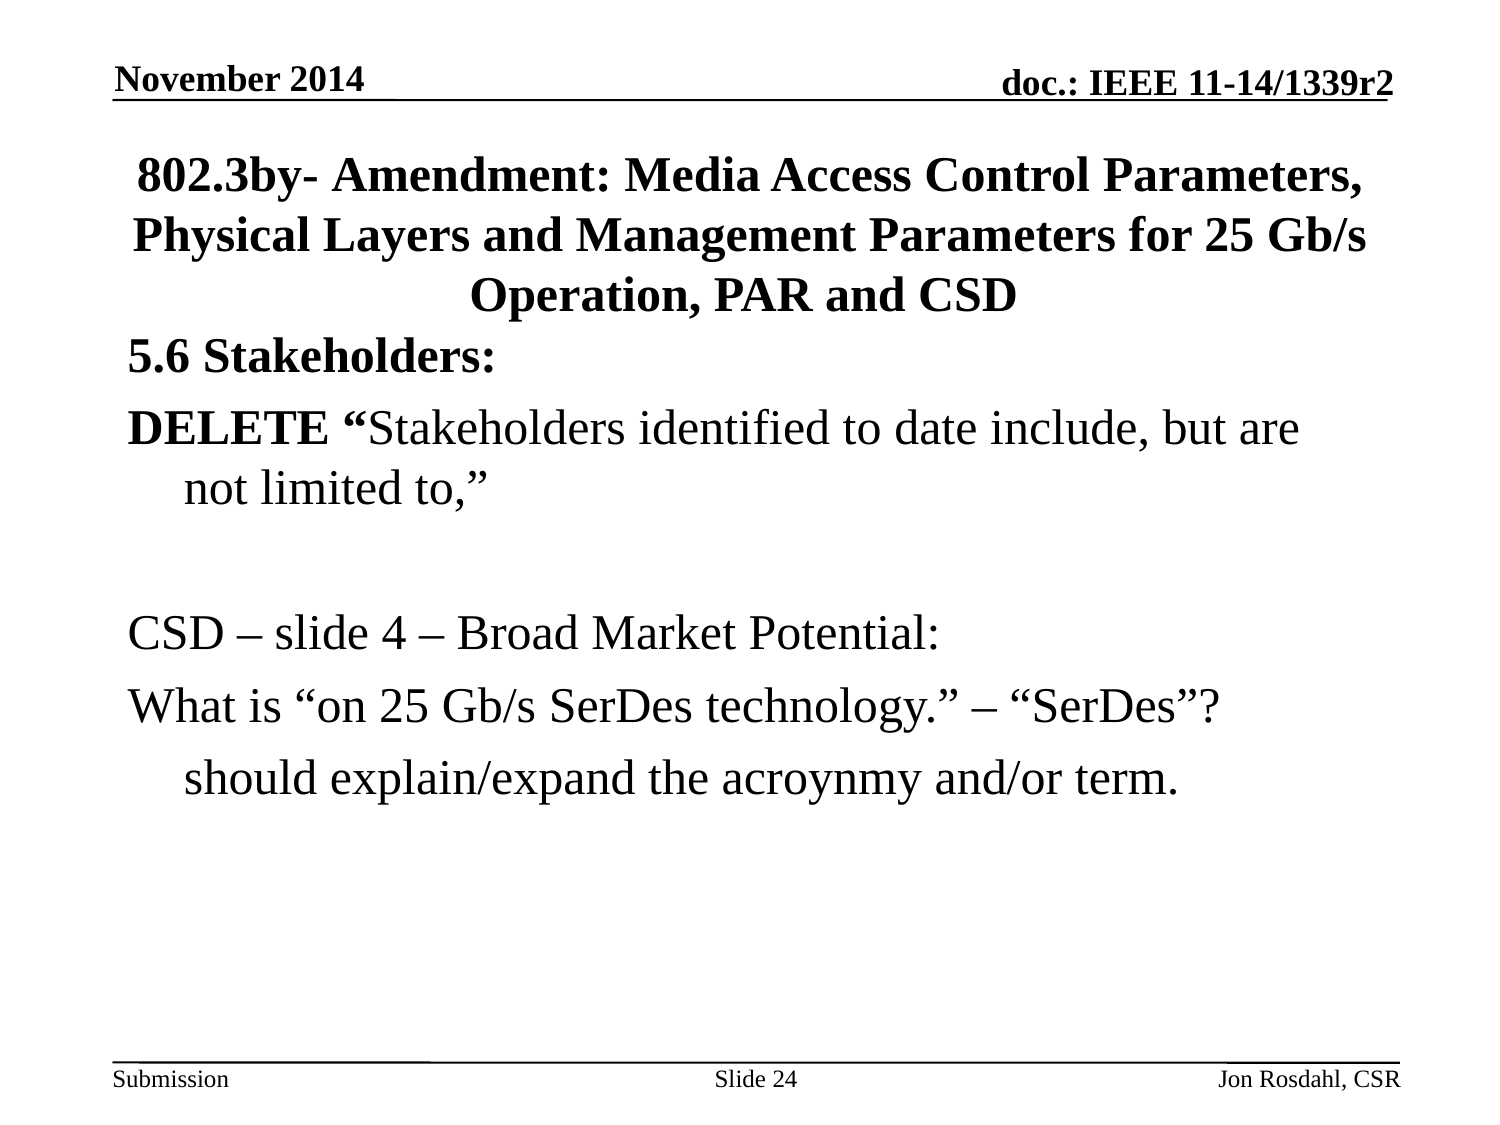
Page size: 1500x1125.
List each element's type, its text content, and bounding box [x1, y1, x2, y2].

list 5.6 Stakeholders: DELETE “Stakeholders identified to date include, but are not limited to,” CSD – slide 4 – Broad Market Potential: What is “on 25 Gb/s SerDes technology.” – “SerDes”? should explain/expand the acroynmy and/or term. [112, 314, 1388, 1000]
footer Jon Rosdahl, CSR [878, 1061, 1402, 1093]
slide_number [114, 54, 423, 100]
slide_number Slide 24 [712, 1061, 800, 1123]
title 802.3by- Amendment: Media Access Control Parameters, Physical Layers and Management Parameters for 25 Gb/s Operation, PAR and CSD [111, 125, 1389, 339]
